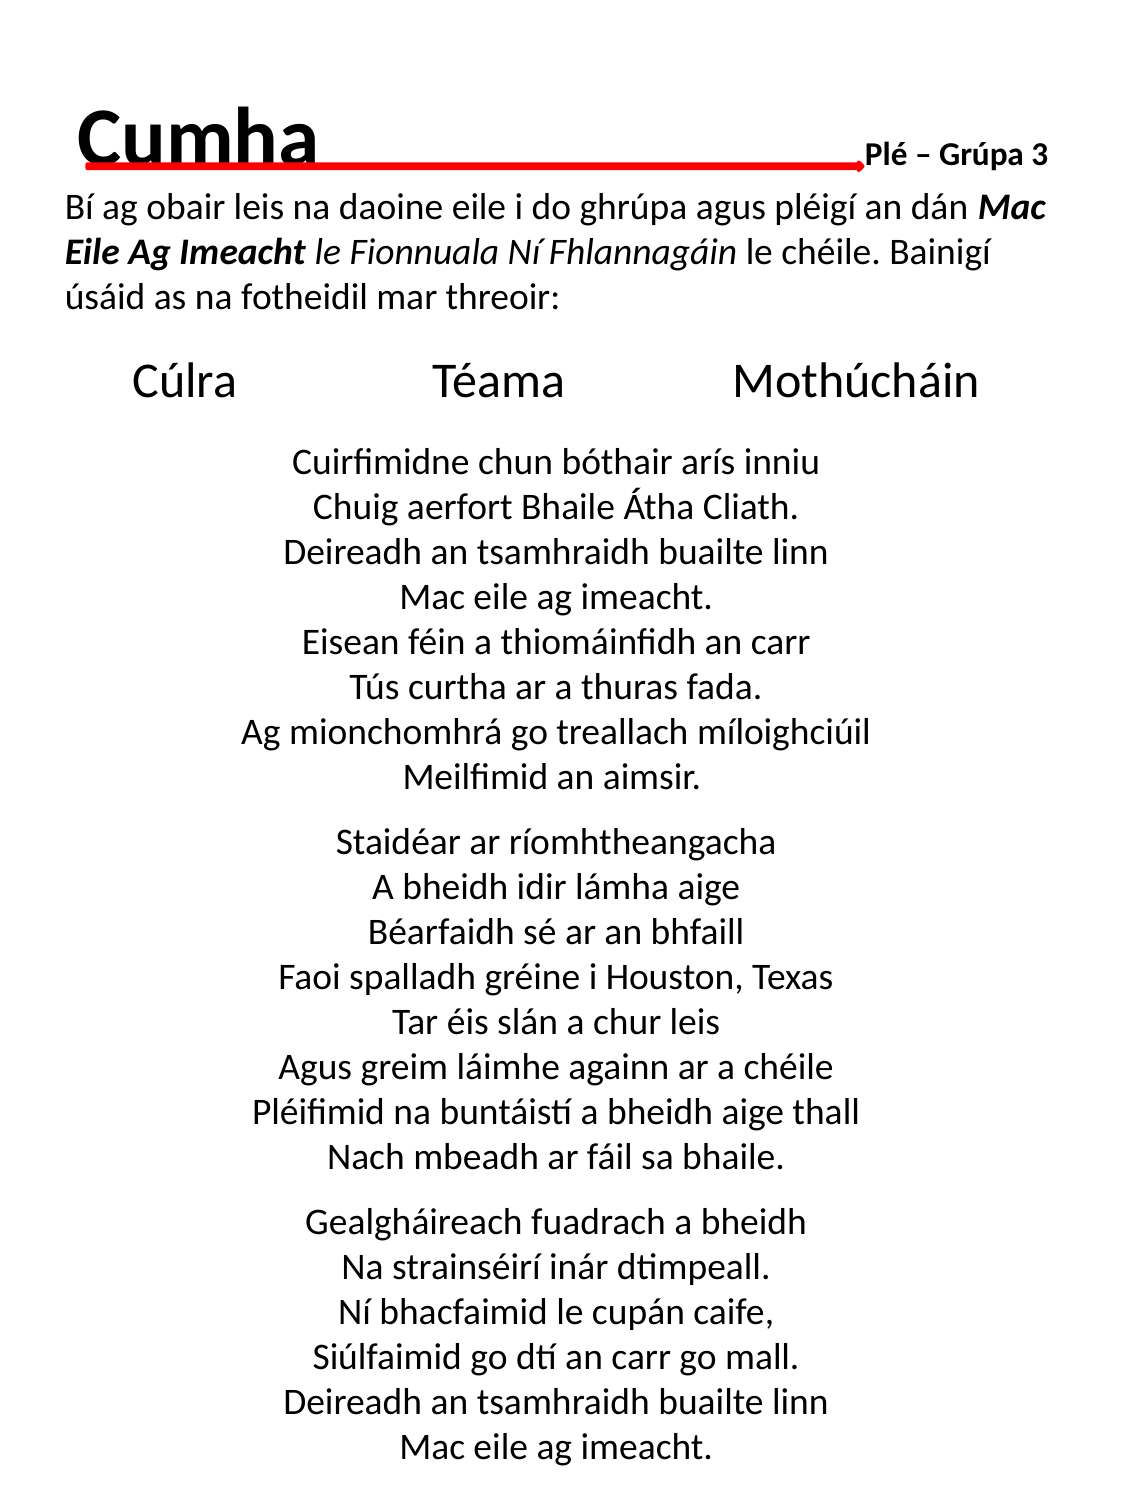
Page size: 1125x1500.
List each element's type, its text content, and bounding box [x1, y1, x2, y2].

text_box Cumha Plé – Grúpa 3 [62, 62, 1075, 203]
text_box Bí ag obair leis na daoine eile i do ghrúpa agus pléigí an dán Mac Eile Ag Imeacht le Fionnuala Ní Fhlannagáin le chéile. Bainigí úsáid as na fotheidil mar threoir: Cúlra Téama Mothúcháin Cuirfimidne chun bóthair arís inniu Chuig aerfort Bhaile Átha Cliath. Deireadh an tsamhraidh buailte linn Mac eile ag imeacht. Eisean féin a thiomáinfidh an carr Tús curtha ar a thuras fada. Ag mionchomhrá go treallach míloighciúil Meilfimid an aimsir. Staidéar ar ríomhtheangacha A bheidh idir lámha aige Béarfaidh sé ar an bhfaill Faoi spalladh gréine i Houston, Texas Tar éis slán a chur leis Agus greim láimhe againn ar a chéile Pléifimid na buntáistí a bheidh aige thall Nach mbeadh ar fáil sa bhaile. Gealgháireach fuadrach a bheidh Na strainséirí inár dtimpeall. Ní bhacfaimid le cupán caife, Siúlfaimid go dtí an carr go mall. Deireadh an tsamhraidh buailte linn Mac eile ag imeacht. [50, 174, 1063, 1500]
text_box [85, 160, 865, 172]
